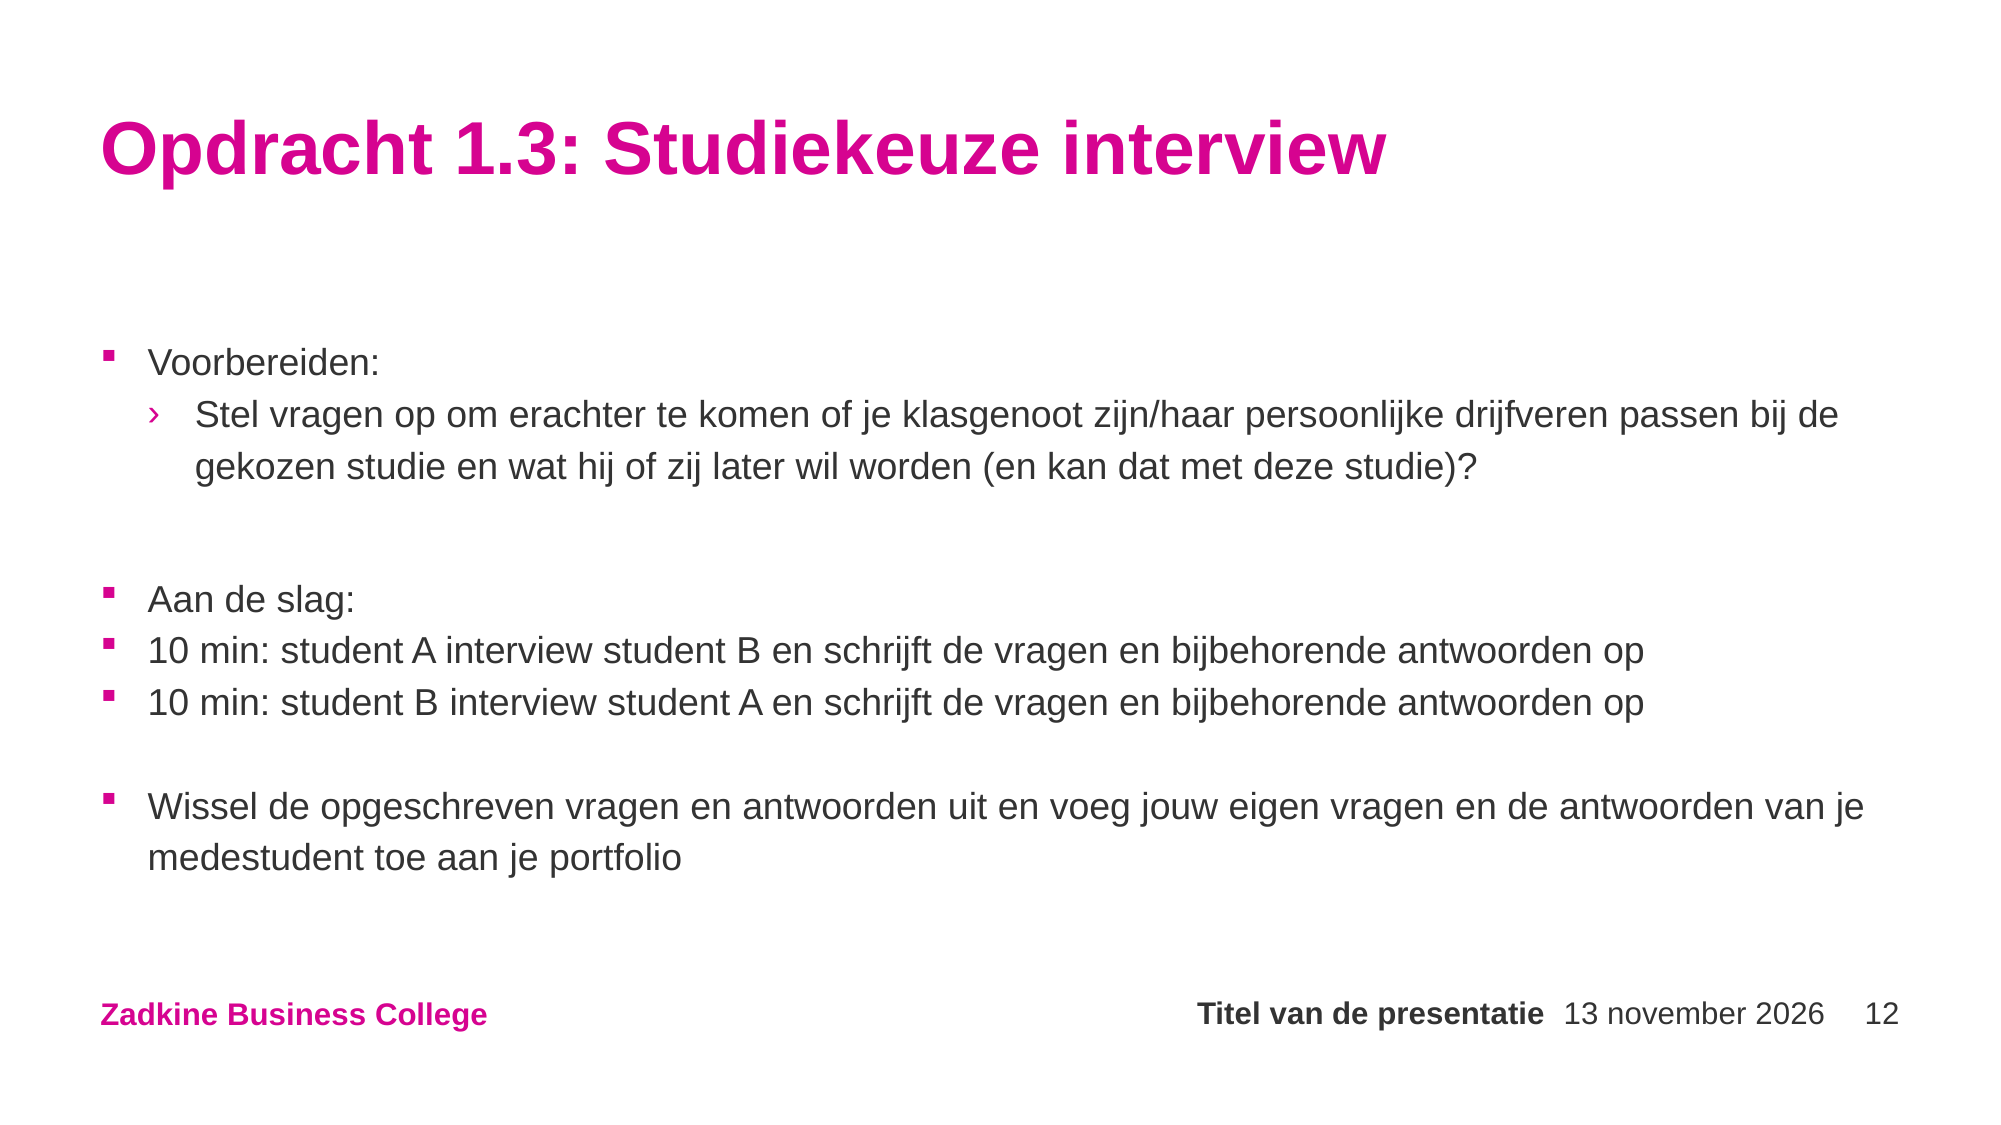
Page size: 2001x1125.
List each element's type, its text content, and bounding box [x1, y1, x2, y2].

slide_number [1546, 993, 1825, 1033]
title Opdracht 1.3: Studiekeuze interview [100, 100, 1900, 190]
footer Titel van de presentatie [870, 993, 1546, 1033]
list Voorbereiden: Stel vragen op om erachter te komen of je klasgenoot zijn/haar persoonlijke drijfveren passen bij de gekozen studie en wat hij of zij later wil worden (en kan dat met deze studie)? Aan de slag: 10 min: student A interview student B en schrijft de vragen en bijbehorende antwoorden op 10 min: student B interview student A en schrijft de vragen en bijbehorende antwoorden op Wissel de opgeschreven vragen en antwoorden uit en voeg jouw eigen vragen en de antwoorden van je medestudent toe aan je portfolio [100, 331, 1900, 917]
slide_number 12 [1825, 993, 1900, 1033]
